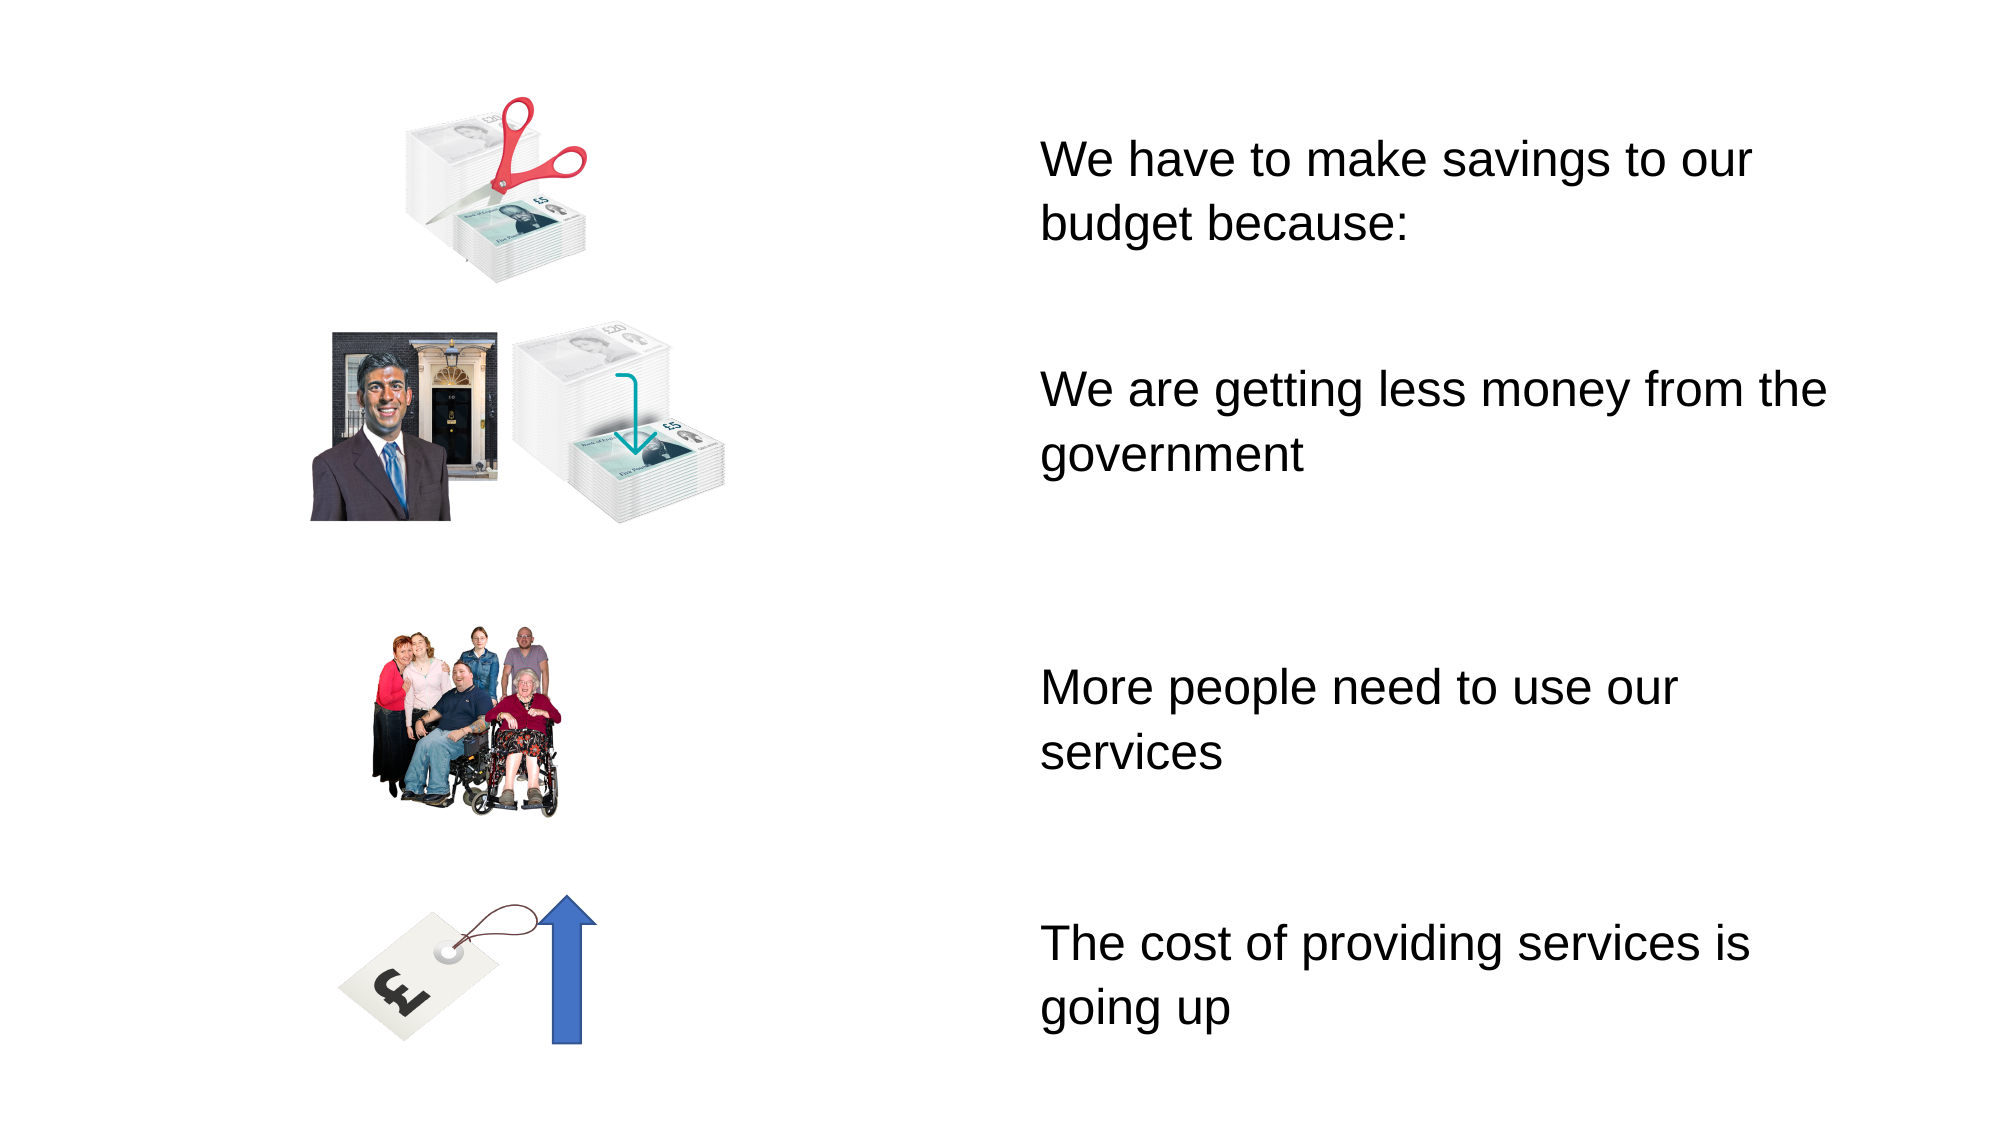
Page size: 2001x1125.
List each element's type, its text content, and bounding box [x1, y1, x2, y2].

picture [397, 91, 595, 288]
text_box The cost of providing services is going up [1025, 898, 1876, 1042]
text_box [539, 894, 598, 1045]
picture [301, 296, 736, 530]
text_box More people need to use our services [1025, 643, 1876, 787]
picture [364, 622, 568, 825]
text_box We are getting less money from the government [1025, 345, 1876, 489]
text_box We have to make savings to our budget because: [1025, 114, 1876, 258]
picture [336, 889, 539, 1052]
